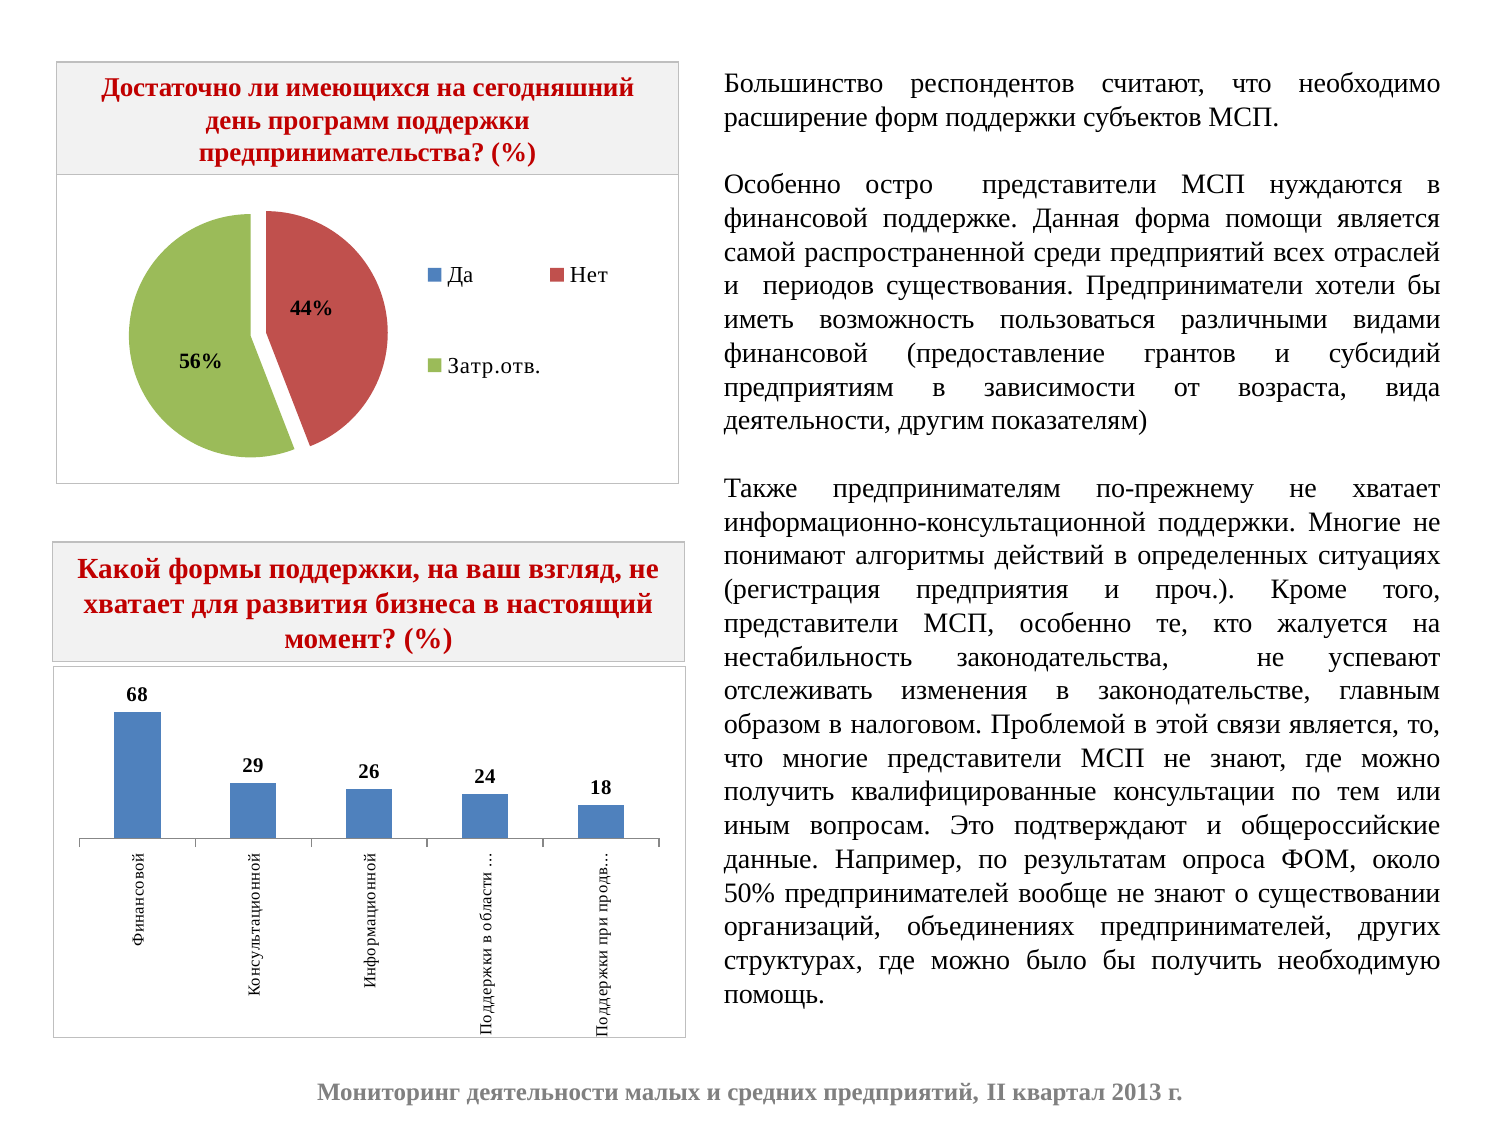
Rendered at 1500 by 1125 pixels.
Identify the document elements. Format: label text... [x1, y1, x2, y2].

text_box Какой формы поддержки, на ваш взгляд, не хватает для развития бизнеса в настоящий момент? (%) [52, 541, 685, 662]
text_box Мониторинг деятельности малых и средних предприятий, II квартал 2013 г. [0, 1055, 1500, 1125]
chart [52, 665, 686, 1038]
text_box Достаточно ли имеющихся на сегодняшний день программ поддержки предпринимательства? (%) [56, 62, 679, 173]
text_box Большинство респондентов считают, что необходимо расширение форм поддержки субъектов МСП. Особенно остро представители МСП нуждаются в финансовой поддержке. Данная форма помощи является самой распространенной среди предприятий всех отраслей и периодов существования. Предприниматели хотели бы иметь возможность пользоваться различными видами финансовой (предоставление грантов и субсидий предприятиям в зависимости от возраста, вида деятельности, другим показателям) Также предпринимателям по-прежнему не хватает информационно-консультационной поддержки. Многие не понимают алгоритмы действий в определенных ситуациях (регистрация предприятия и проч.). Кроме того, представители МСП, особенно те, кто жалуется на нестабильность законодательства, не успевают отслеживать изменения в законодательстве, главным образом в налоговом. Проблемой в этой связи является, то, что многие представители МСП не знают, где можно получить квалифицированные консультации по тем или иным вопросам. Это подтверждают и общероссийские данные. Например, по результатам опроса ФОМ, около 50% предпринимателей вообще не знают о существовании организаций, объединениях предпринимателей, других структурах, где можно было бы получить необходимую помощь. [708, 57, 1457, 1017]
chart [56, 174, 679, 484]
